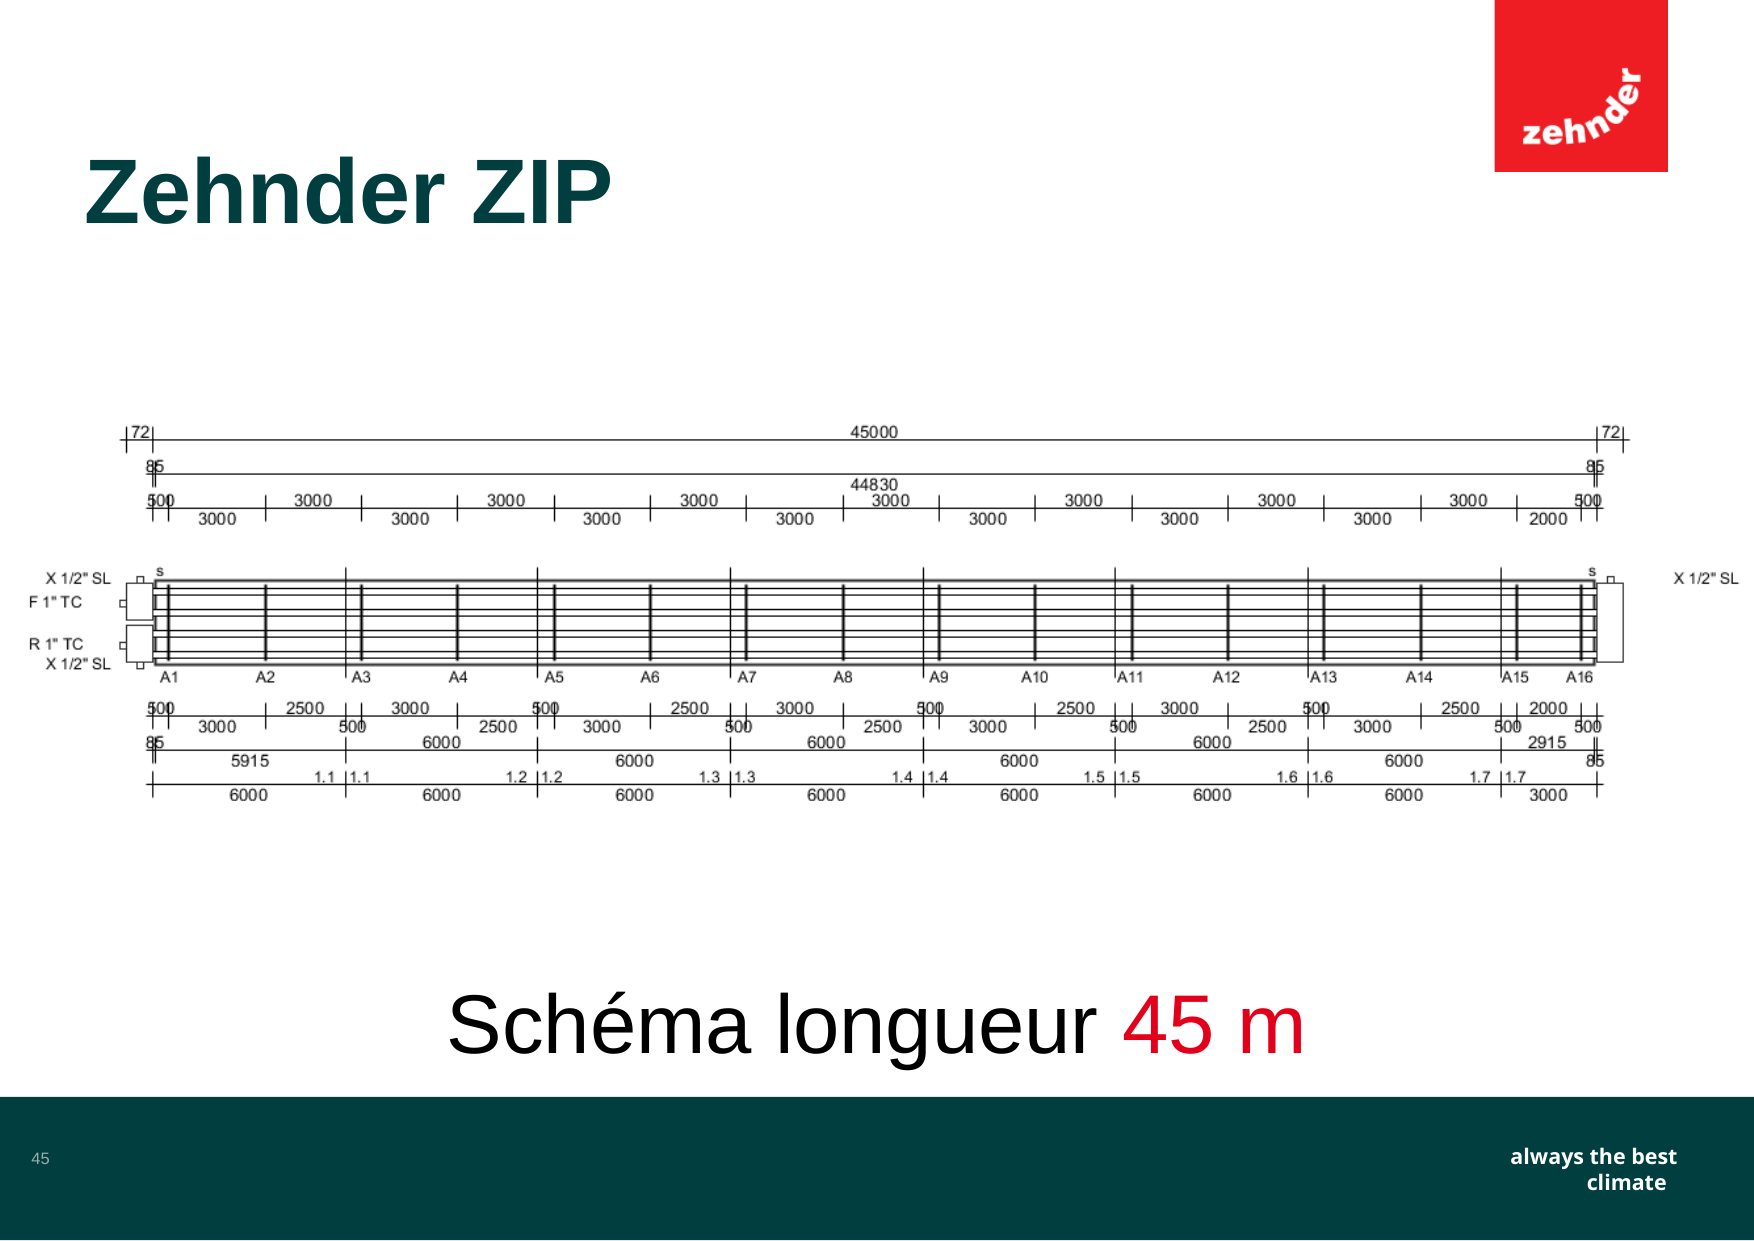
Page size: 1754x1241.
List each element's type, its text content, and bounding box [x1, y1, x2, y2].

title Zehnder ZIP [70, 136, 1583, 207]
picture [0, 421, 1754, 826]
text_box Schéma longueur 45 m [431, 962, 1323, 1078]
